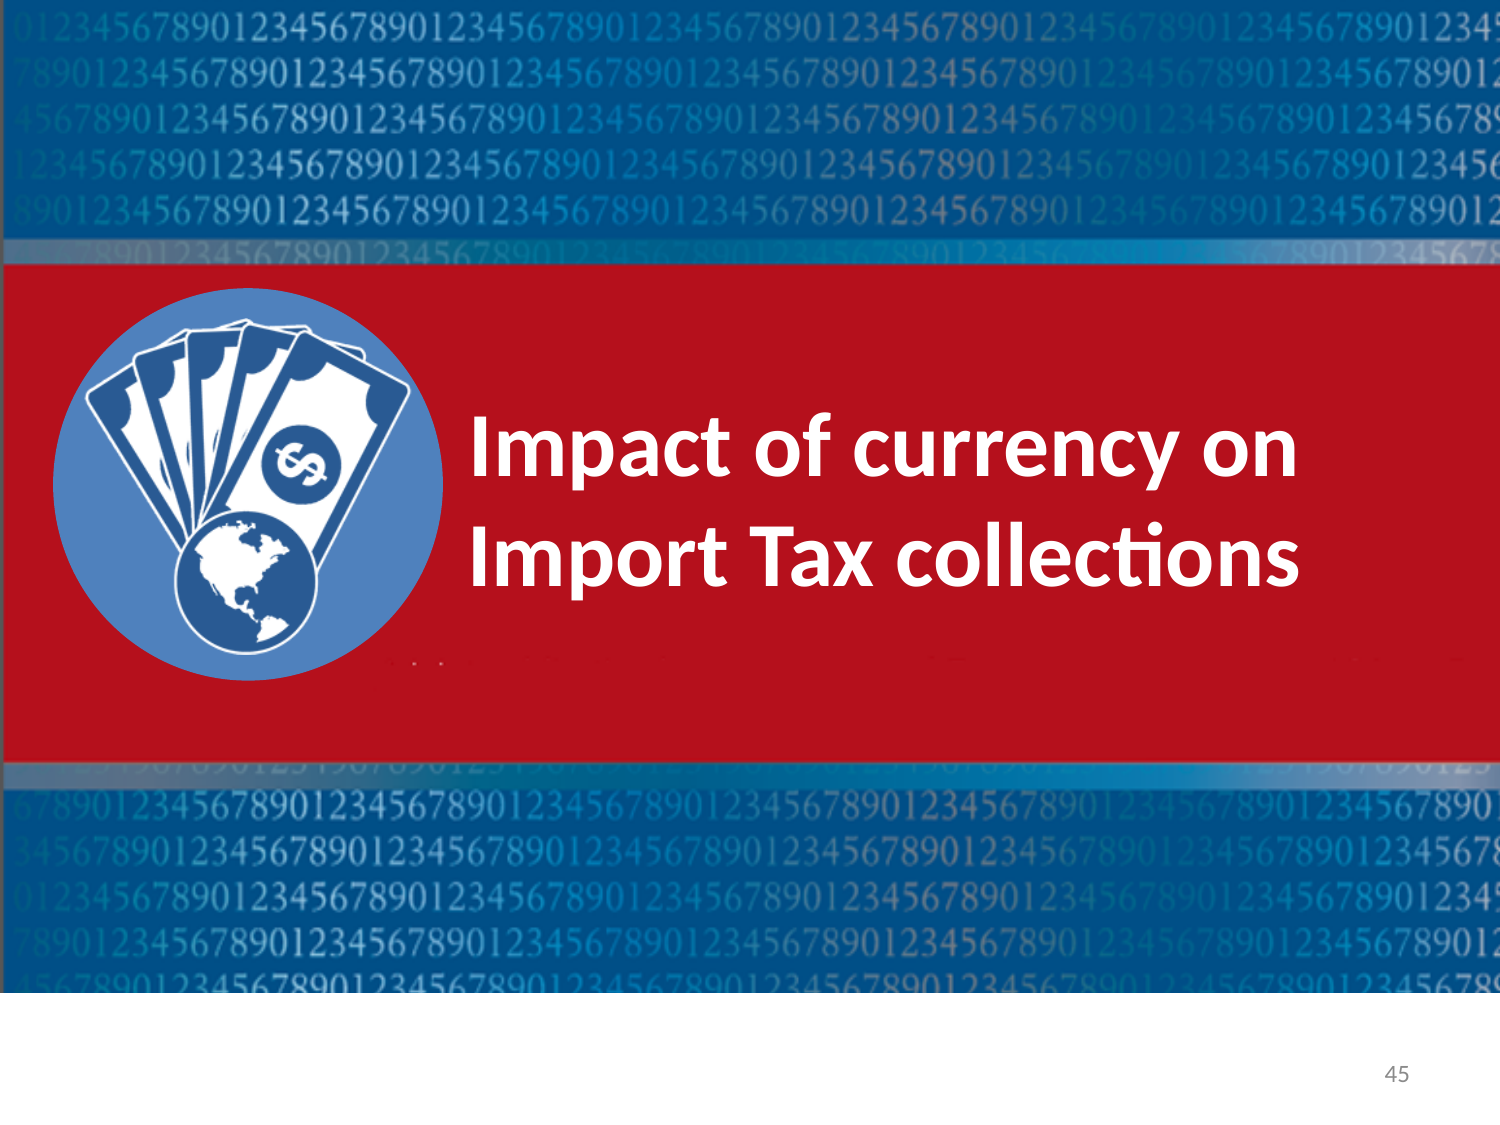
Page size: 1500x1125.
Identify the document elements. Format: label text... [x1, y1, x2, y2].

picture [139, 978, 145, 993]
picture [1125, 978, 1132, 993]
picture [710, 976, 717, 987]
slide_number 45 [1074, 1042, 1425, 1103]
picture [1302, 976, 1309, 987]
picture [0, 0, 1500, 993]
picture [119, 978, 125, 987]
picture [1322, 978, 1329, 993]
picture [1104, 978, 1112, 987]
